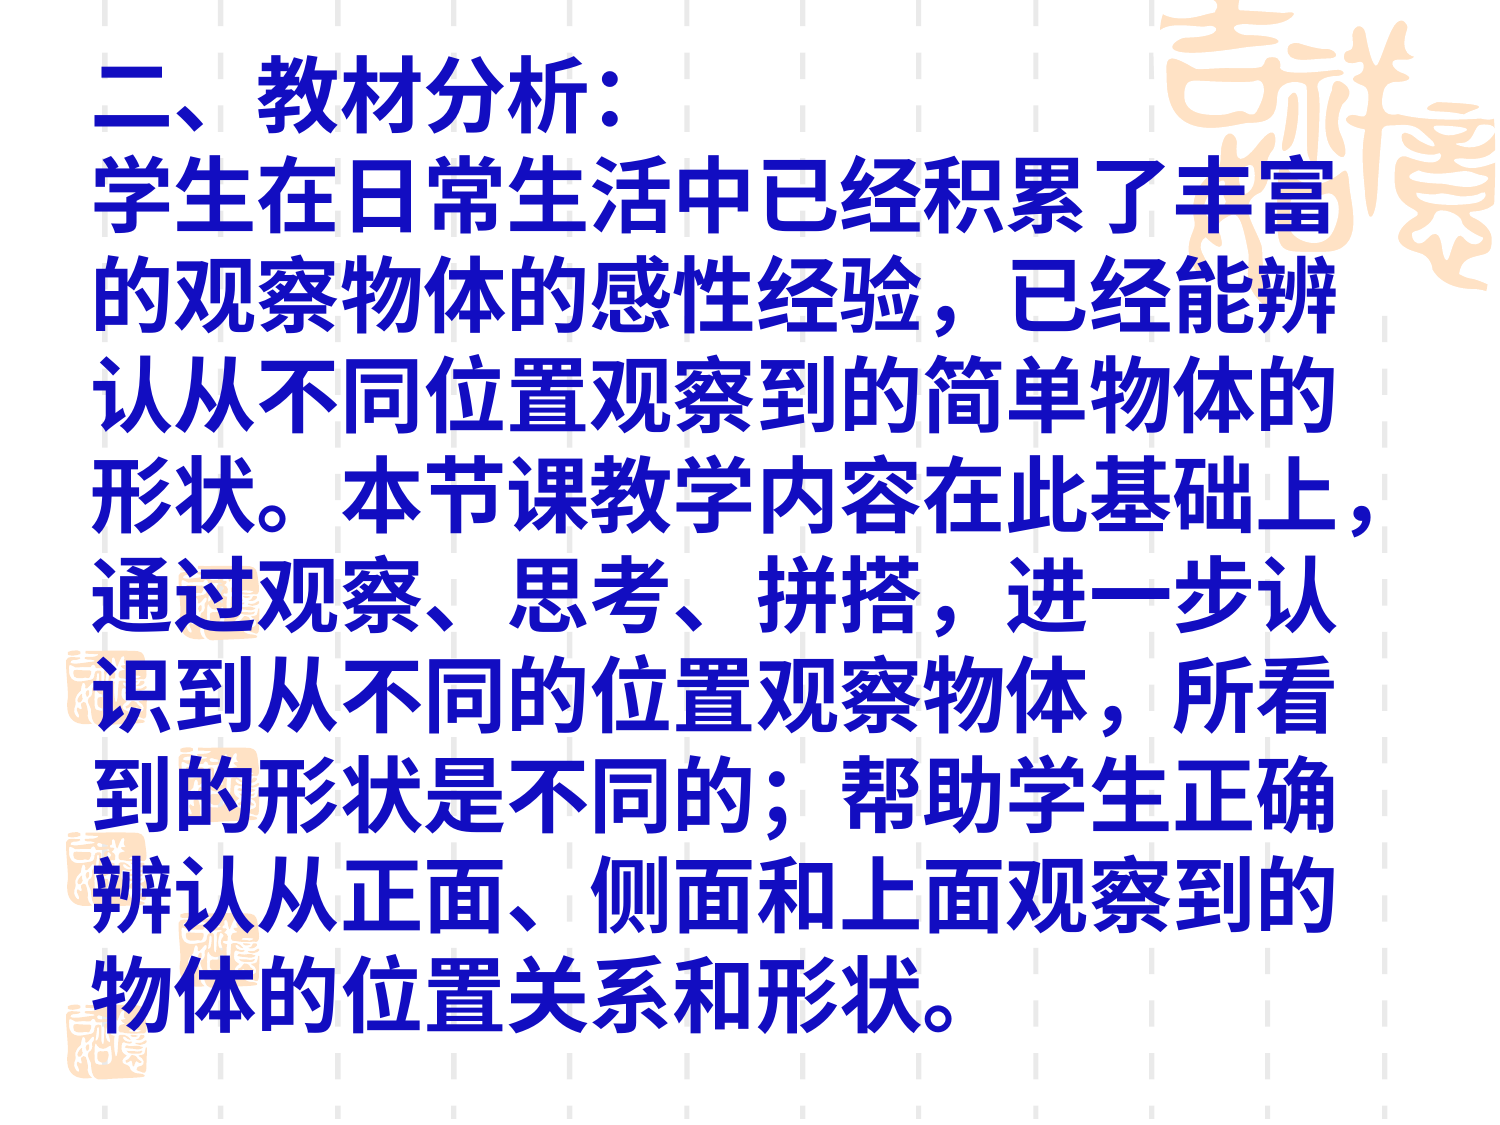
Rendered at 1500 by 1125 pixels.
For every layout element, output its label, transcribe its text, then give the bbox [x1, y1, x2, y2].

text_box 二、教材分析： 学生在日常生活中已经积累了丰富的观察物体的感性经验，已经能辨认从不同位置观察到的简单物体的形状。本节课教学内容在此基础上，通过观察、思考、拼搭，进一步认识到从不同的位置观察物体，所看到的形状是不同的；帮助学生正确辨认从正面、侧面和上面观察到的物体的位置关系和形状。 [75, 36, 1425, 1051]
